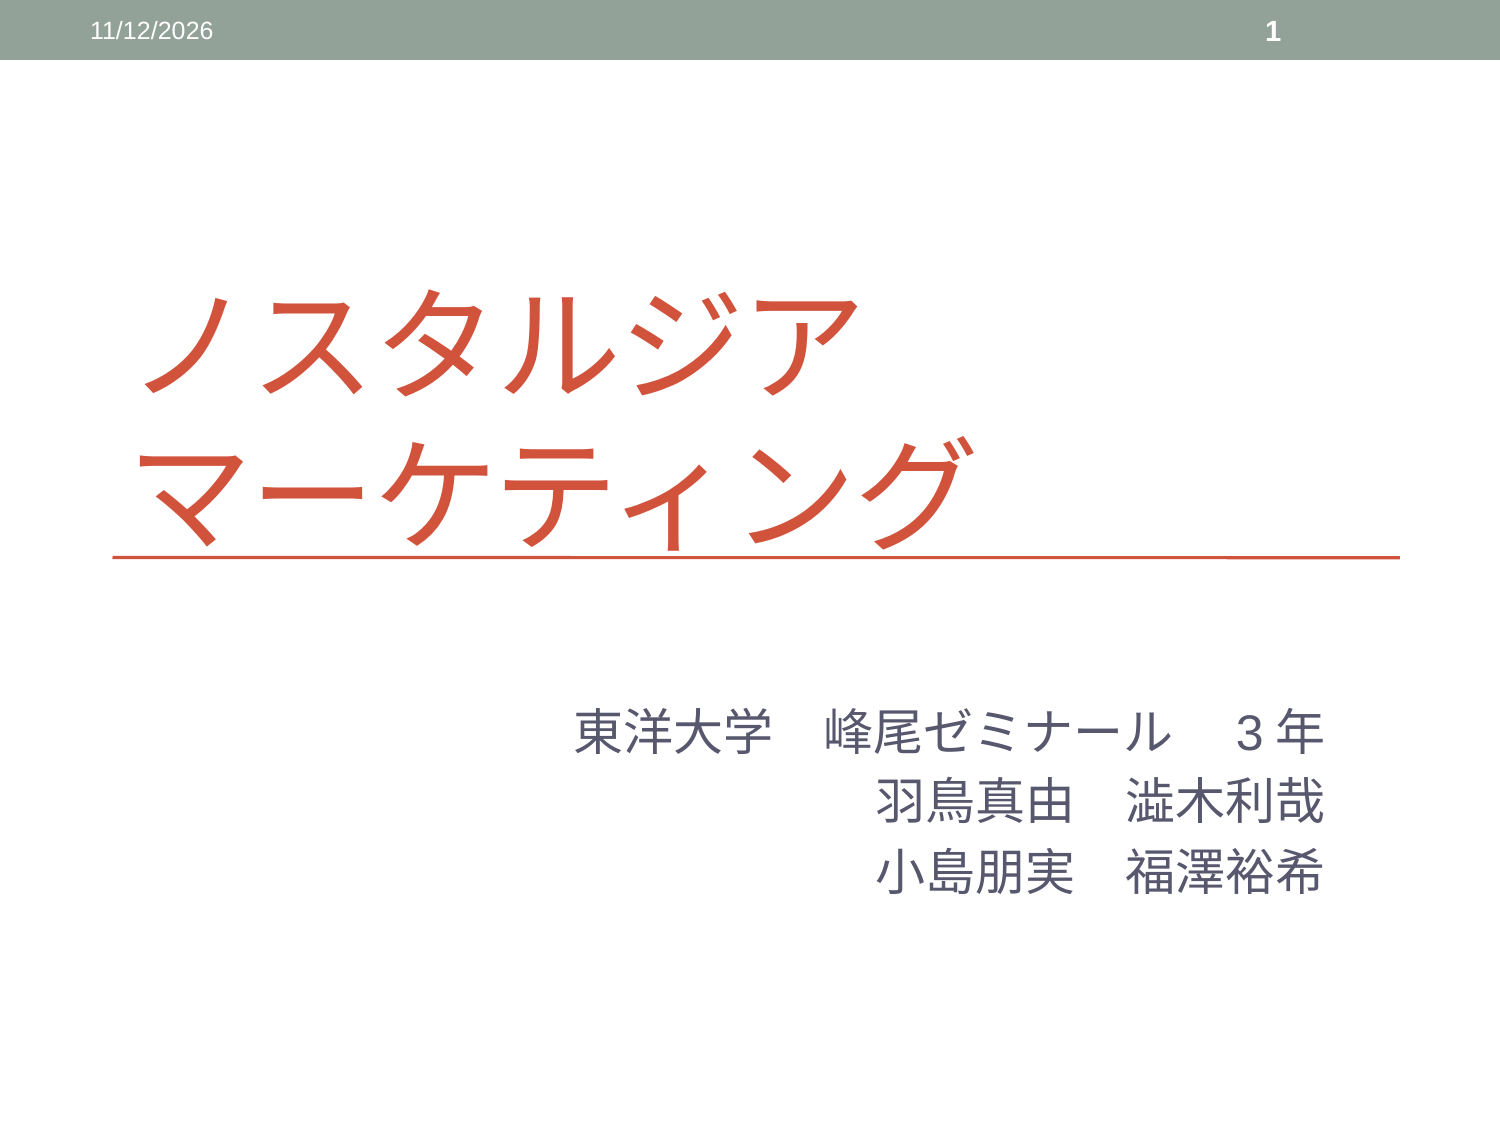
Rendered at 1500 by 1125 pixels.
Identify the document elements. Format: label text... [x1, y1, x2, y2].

slide_number 1 [1250, 3, 1425, 57]
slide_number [75, 3, 550, 57]
title ノスタルジア マーケティング [112, 255, 1388, 575]
subtitle 東洋大学 峰尾ゼミナール 3年 羽鳥真由 澁木利哉 小島朋実 福澤裕希 [230, 692, 1341, 980]
